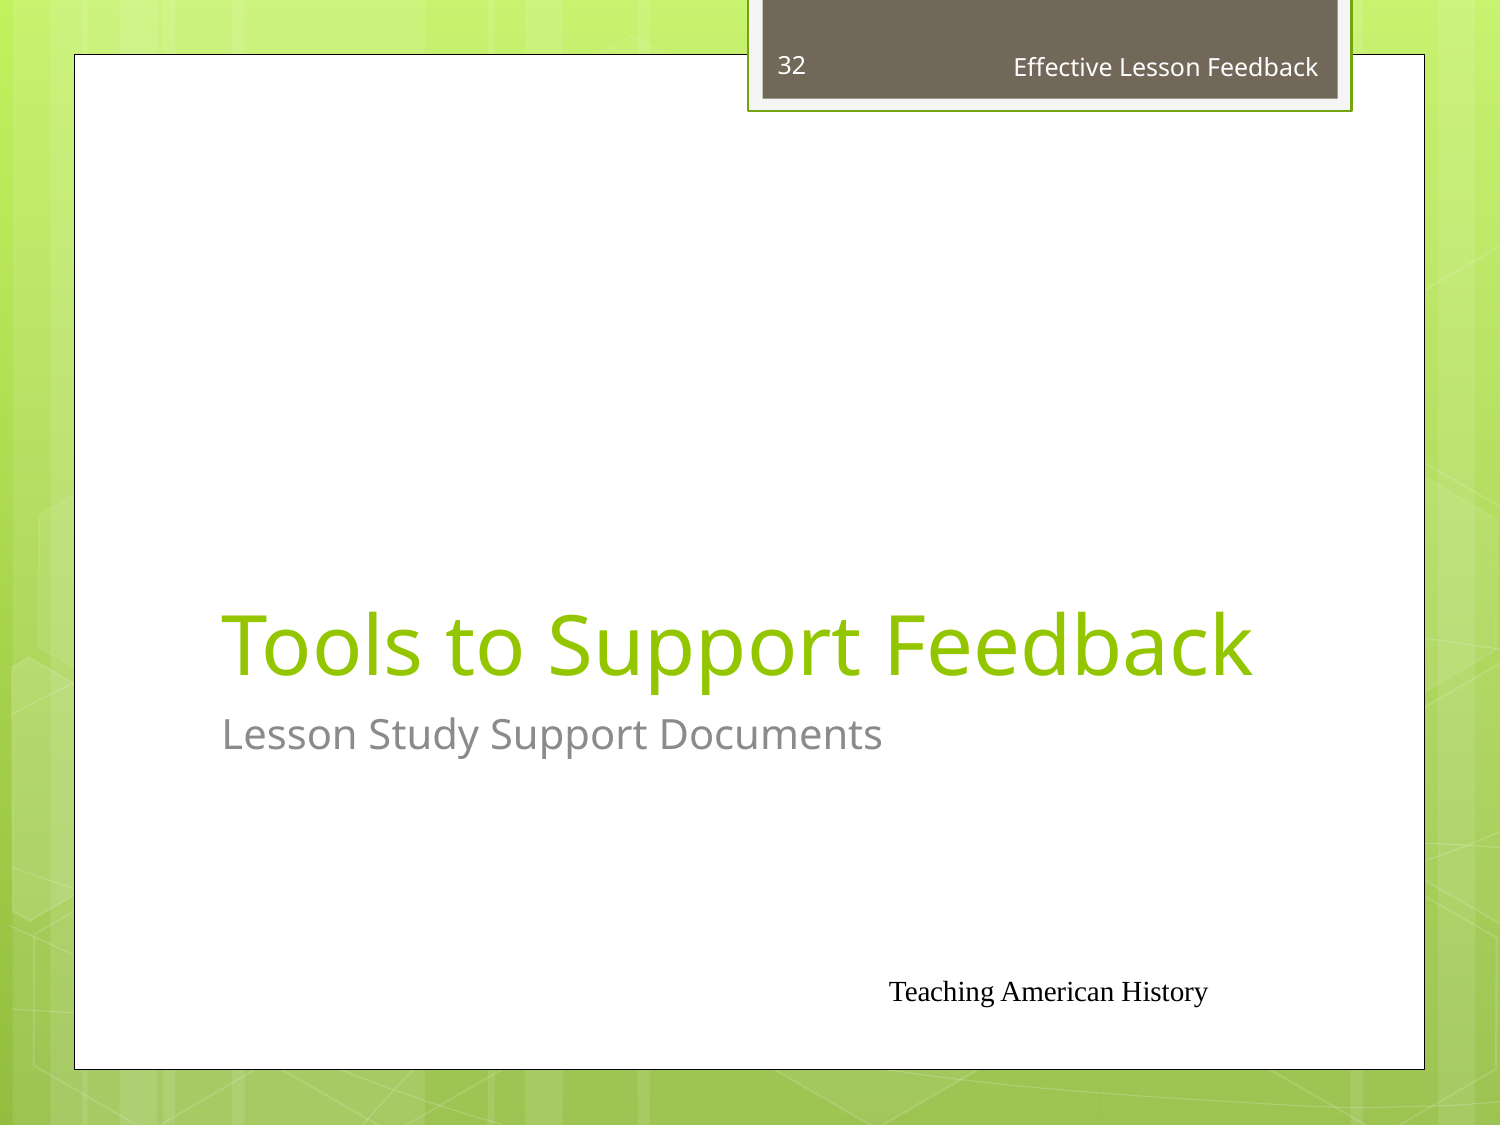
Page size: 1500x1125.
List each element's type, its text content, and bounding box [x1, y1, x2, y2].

list Lesson Study Support Documents [206, 699, 1296, 950]
footer Teaching American History [761, 960, 1336, 1020]
slide_number Effective Lesson Feedback [982, 36, 1334, 97]
slide_number 32 [762, 36, 982, 97]
title Tools to Support Feedback [206, 475, 1363, 700]
